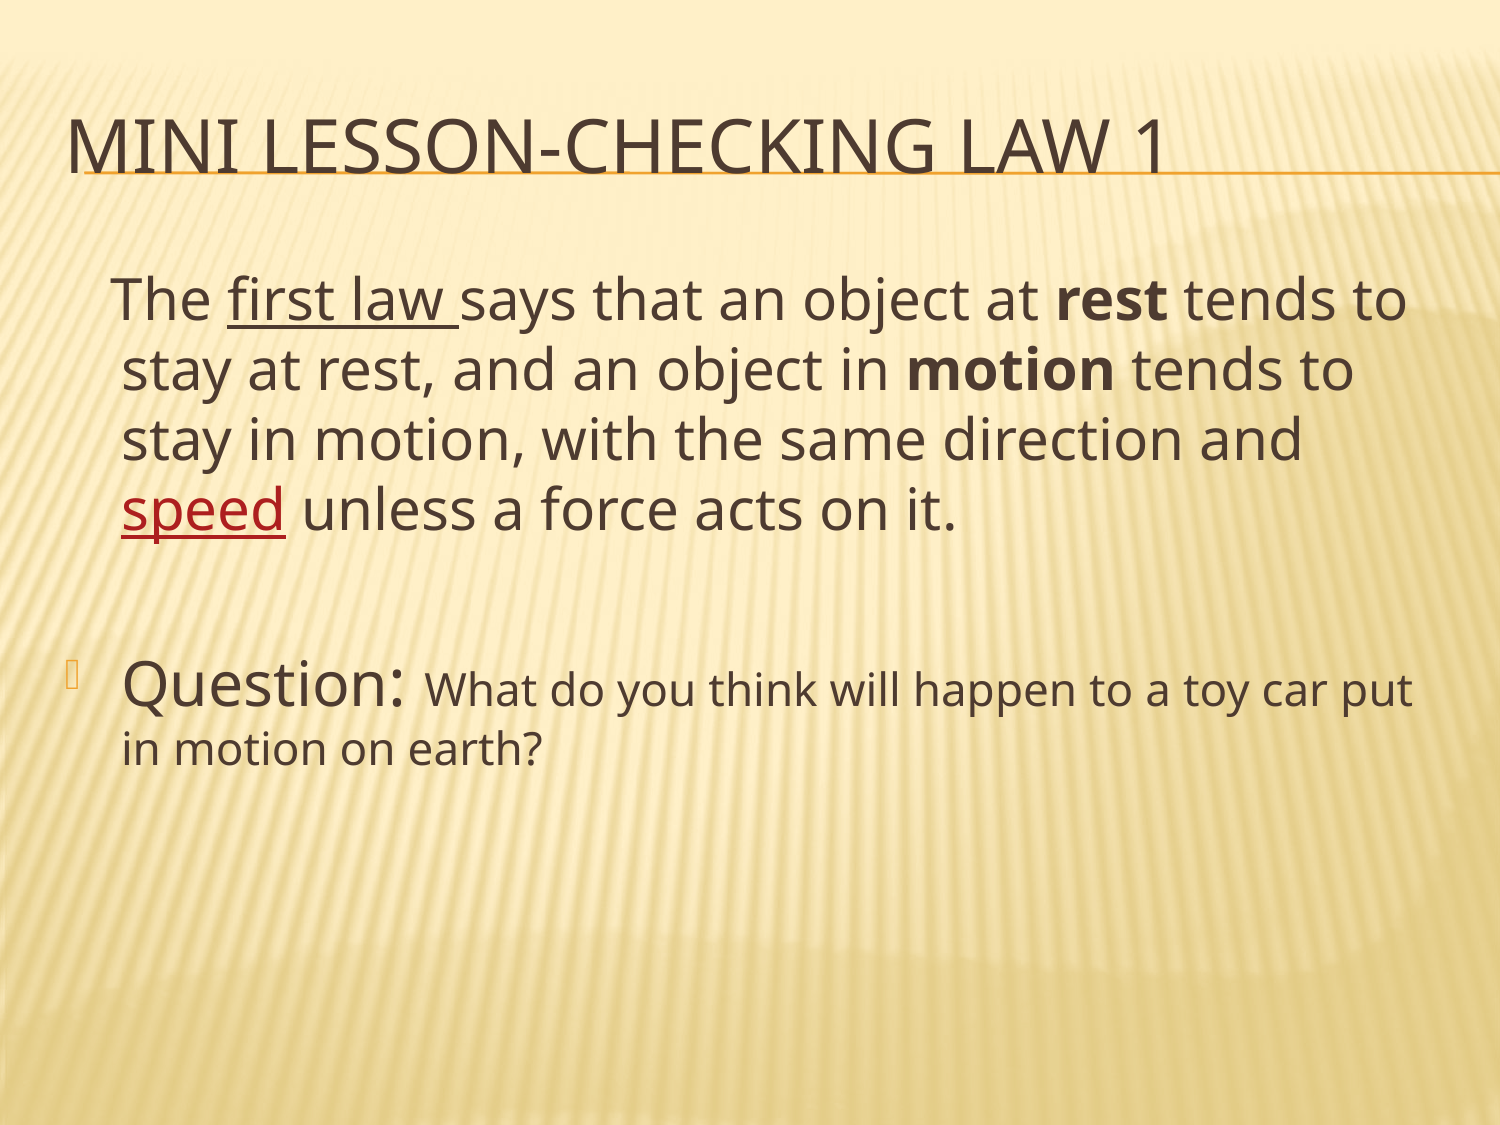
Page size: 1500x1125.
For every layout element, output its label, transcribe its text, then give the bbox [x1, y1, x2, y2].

list The first law says that an object at rest tends to stay at rest, and an object in motion tends to stay in motion, with the same direction and speed unless a force acts on it. Question: What do you think will happen to a toy car put in motion on earth? [50, 254, 1475, 998]
title Mini Lesson-checking law 1 [50, 75, 1475, 213]
